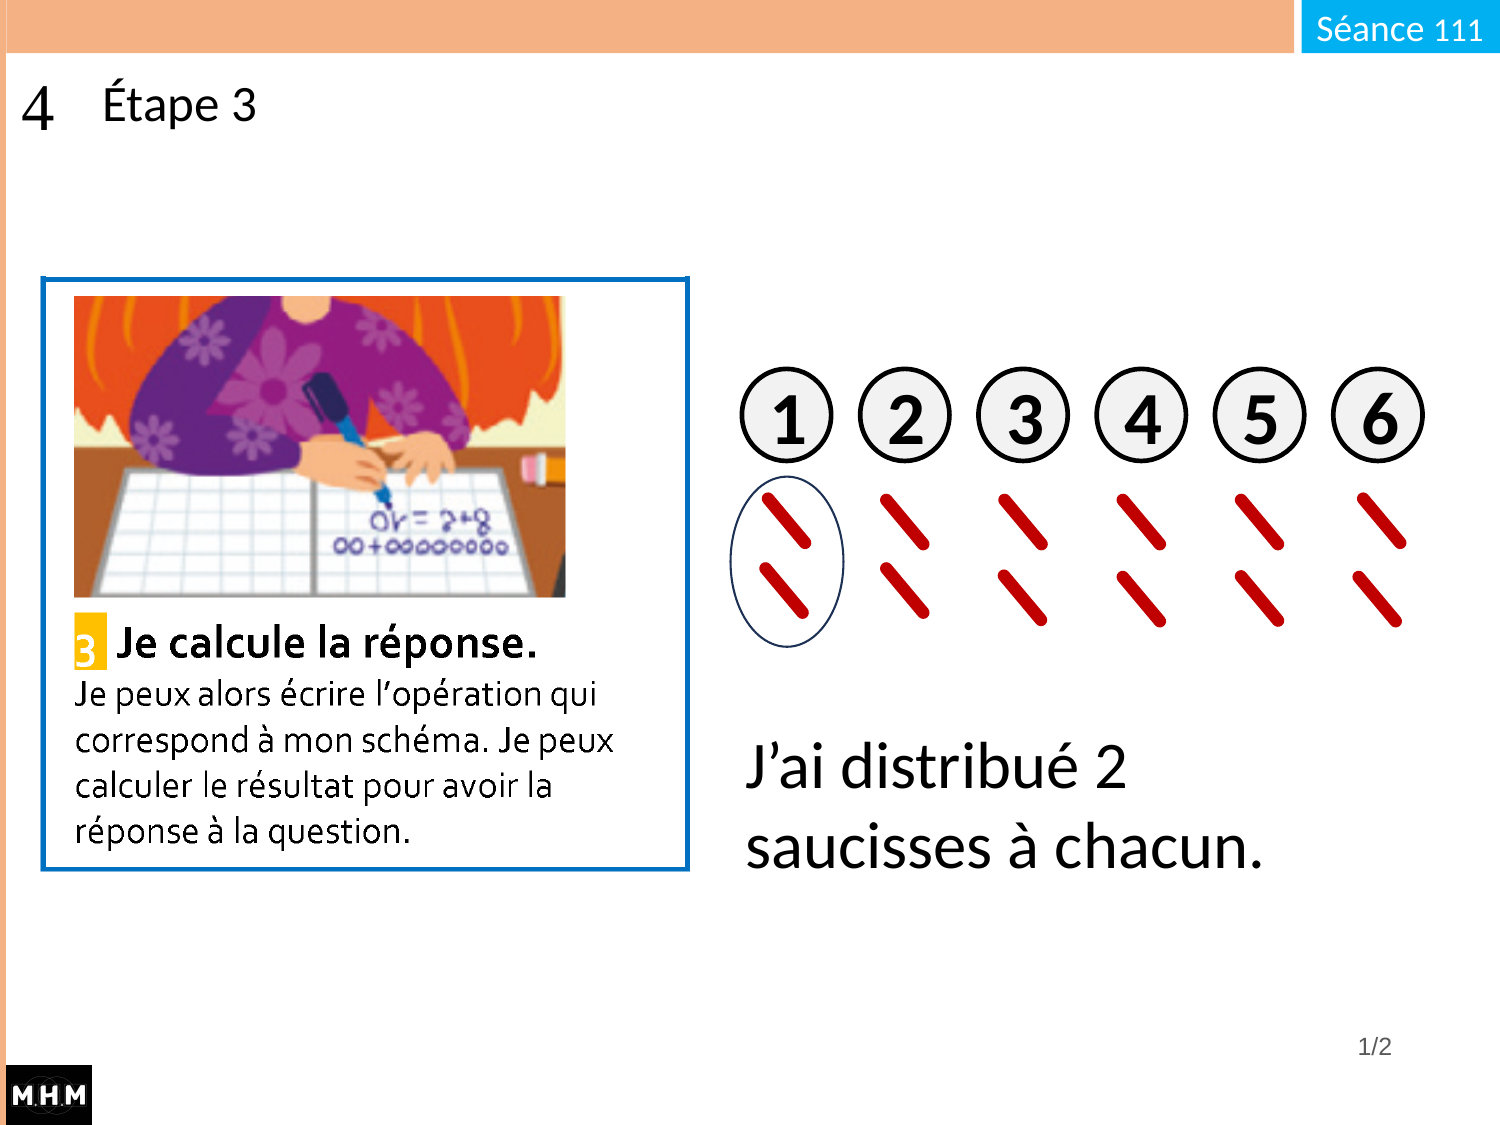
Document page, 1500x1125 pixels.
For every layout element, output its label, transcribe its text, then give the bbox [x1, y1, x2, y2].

picture [6, 1065, 92, 1125]
text_box 4 [1095, 367, 1187, 463]
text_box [1122, 576, 1160, 622]
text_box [1003, 575, 1041, 620]
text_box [765, 568, 803, 613]
text_box 2 [859, 367, 951, 463]
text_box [1241, 499, 1279, 545]
text_box [729, 475, 845, 648]
text_box 5 [1213, 367, 1306, 463]
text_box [886, 568, 924, 613]
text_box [1122, 499, 1160, 545]
text_box 1 [740, 367, 833, 463]
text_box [1241, 576, 1279, 621]
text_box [1358, 576, 1396, 622]
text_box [767, 498, 806, 543]
text_box J’ai distribué 2 saucisses à chacun. [730, 714, 1382, 889]
text_box 3 [977, 367, 1069, 463]
text_box 1/2 [1337, 1022, 1413, 1068]
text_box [1004, 499, 1042, 545]
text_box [1363, 498, 1401, 543]
text_box 6 [1332, 367, 1424, 463]
picture [39, 276, 690, 873]
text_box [886, 499, 924, 545]
title Étape 3 [87, 32, 1382, 140]
